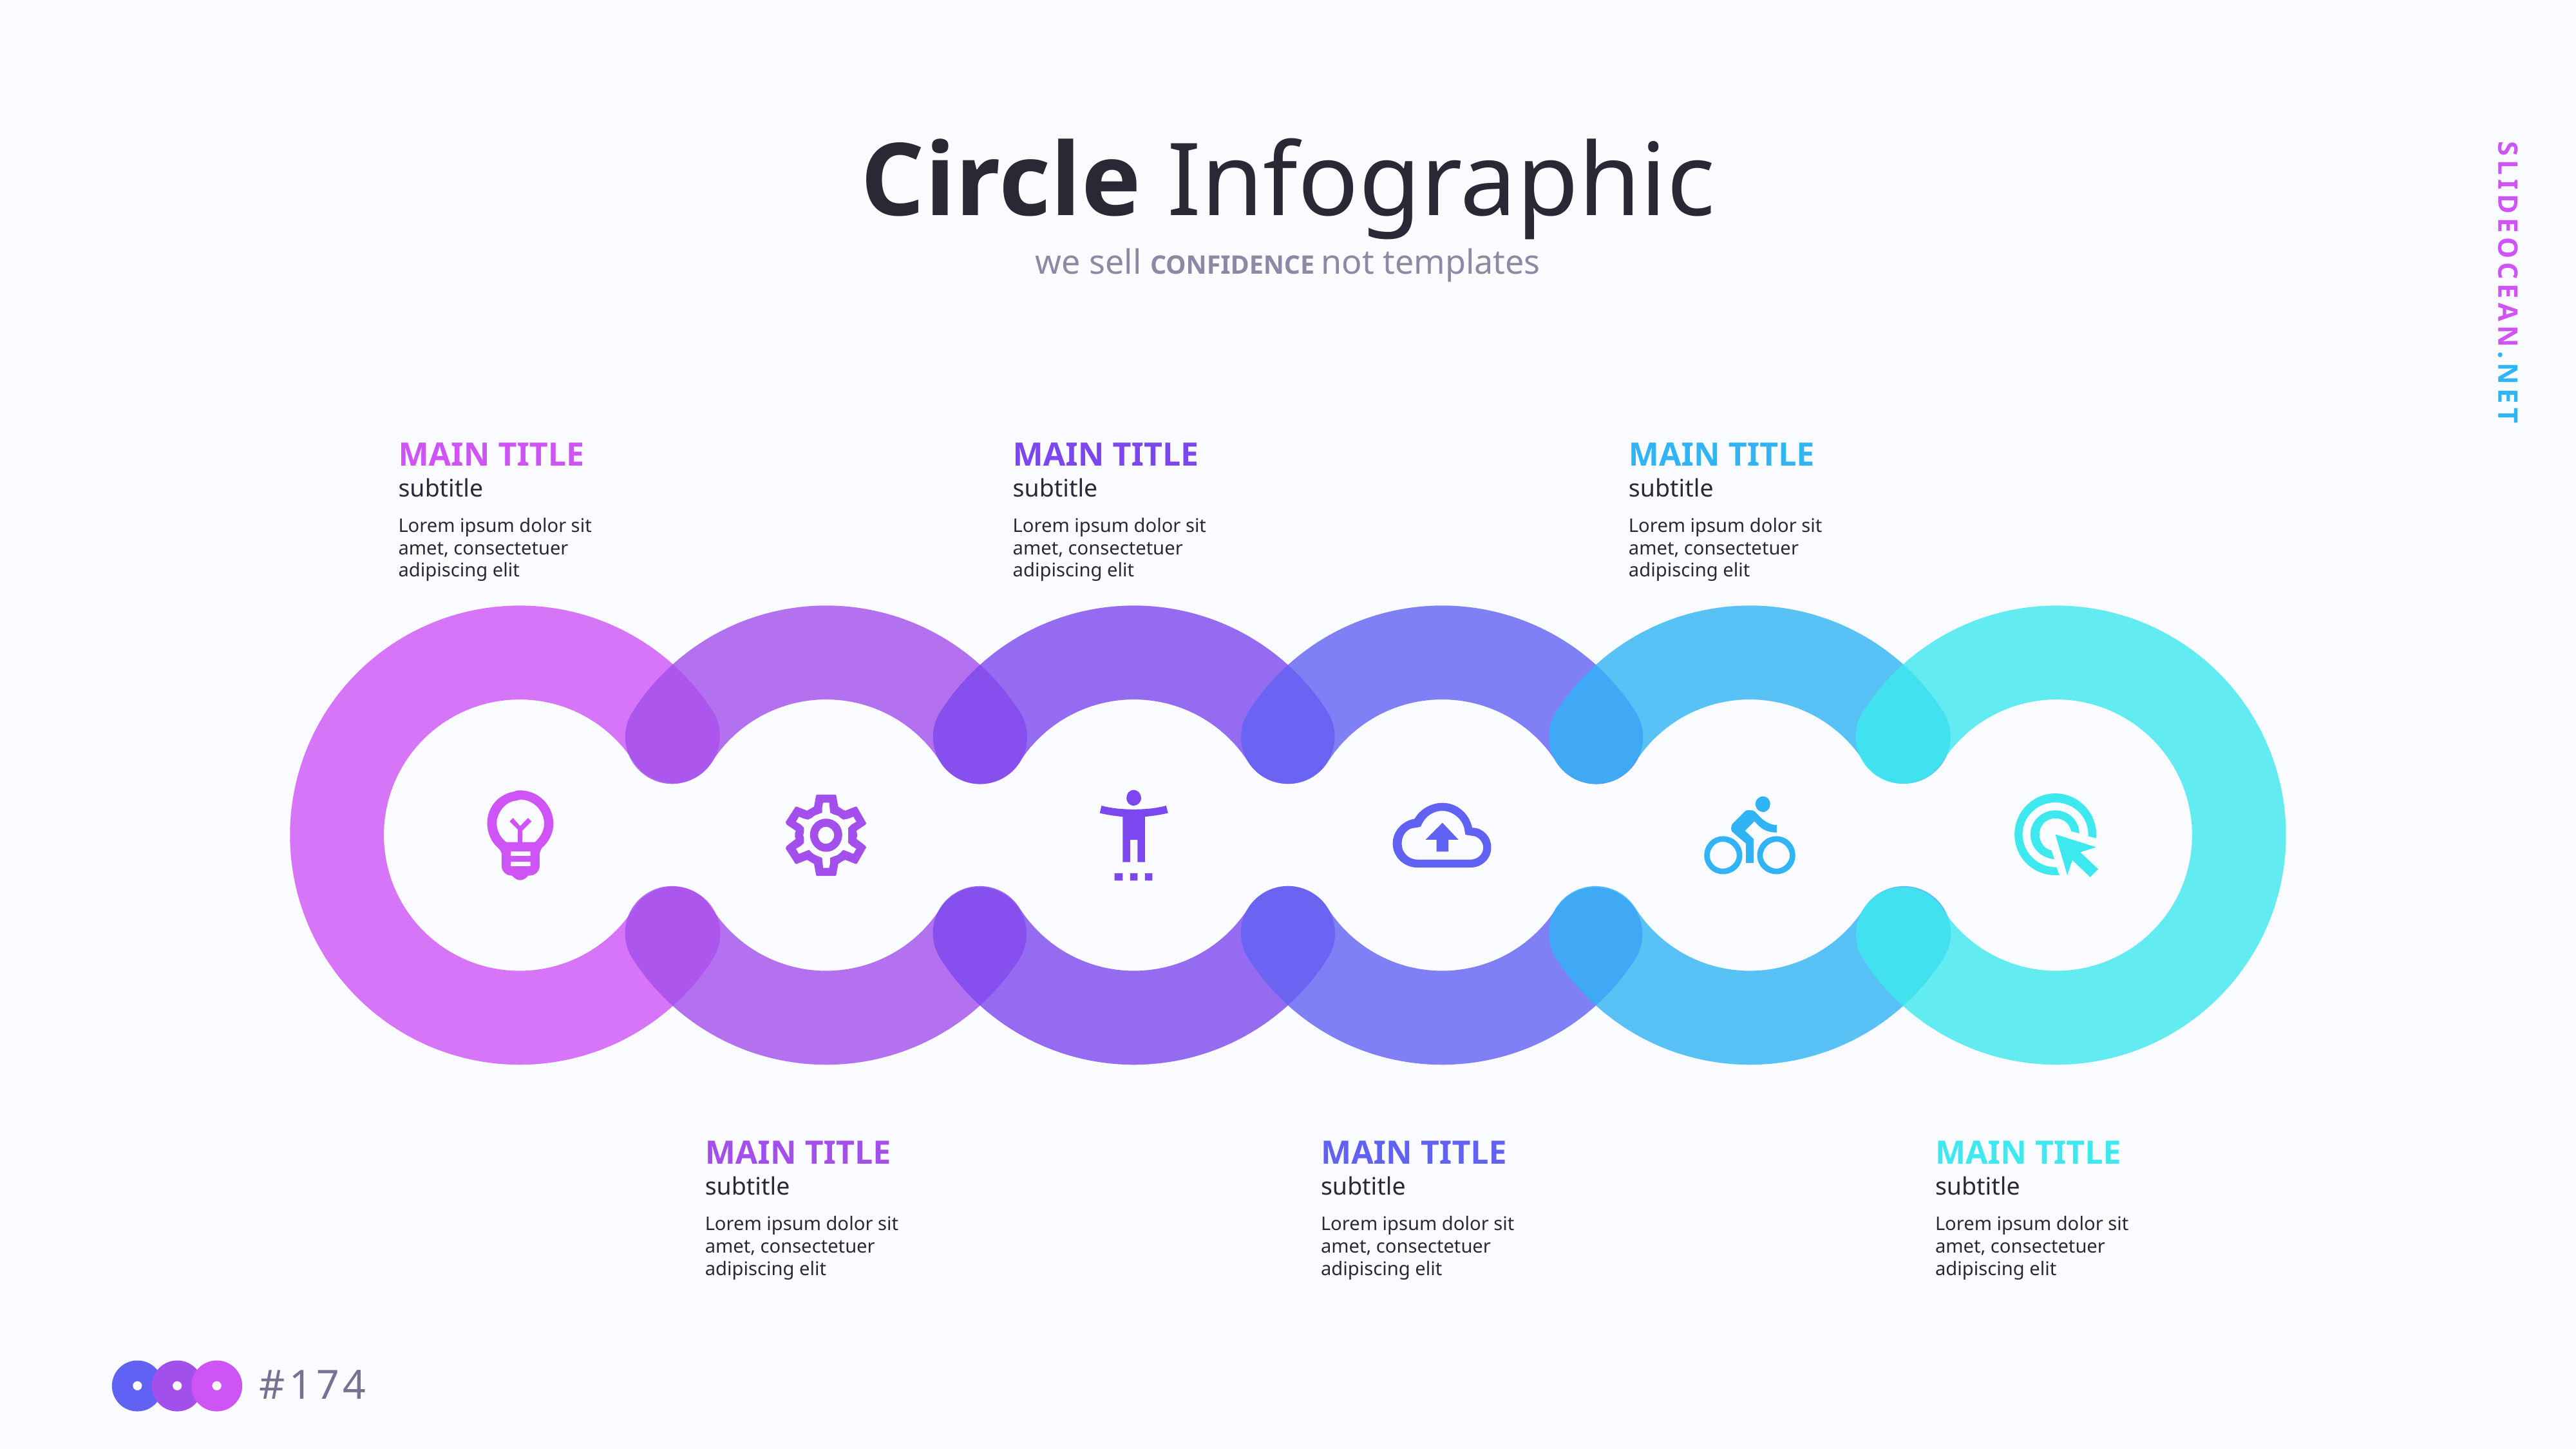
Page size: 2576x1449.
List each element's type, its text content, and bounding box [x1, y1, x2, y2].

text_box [643, 652, 951, 1018]
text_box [1925, 1126, 2188, 1263]
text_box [485, 790, 554, 881]
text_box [1567, 652, 1933, 1018]
text_box we sell CONFIDENCE not templates [1026, 235, 1550, 285]
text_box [695, 1126, 958, 1263]
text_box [388, 428, 650, 564]
text_box [336, 651, 642, 1019]
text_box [1259, 652, 1567, 1018]
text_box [1618, 428, 1881, 564]
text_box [1003, 428, 1265, 564]
text_box [2014, 793, 2097, 875]
text_box [2055, 834, 2099, 877]
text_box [951, 652, 1259, 1018]
text_box [1933, 651, 2240, 1019]
text_box Circle Infographic [851, 110, 1725, 241]
text_box #174 [259, 1359, 405, 1408]
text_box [1311, 1126, 1573, 1263]
